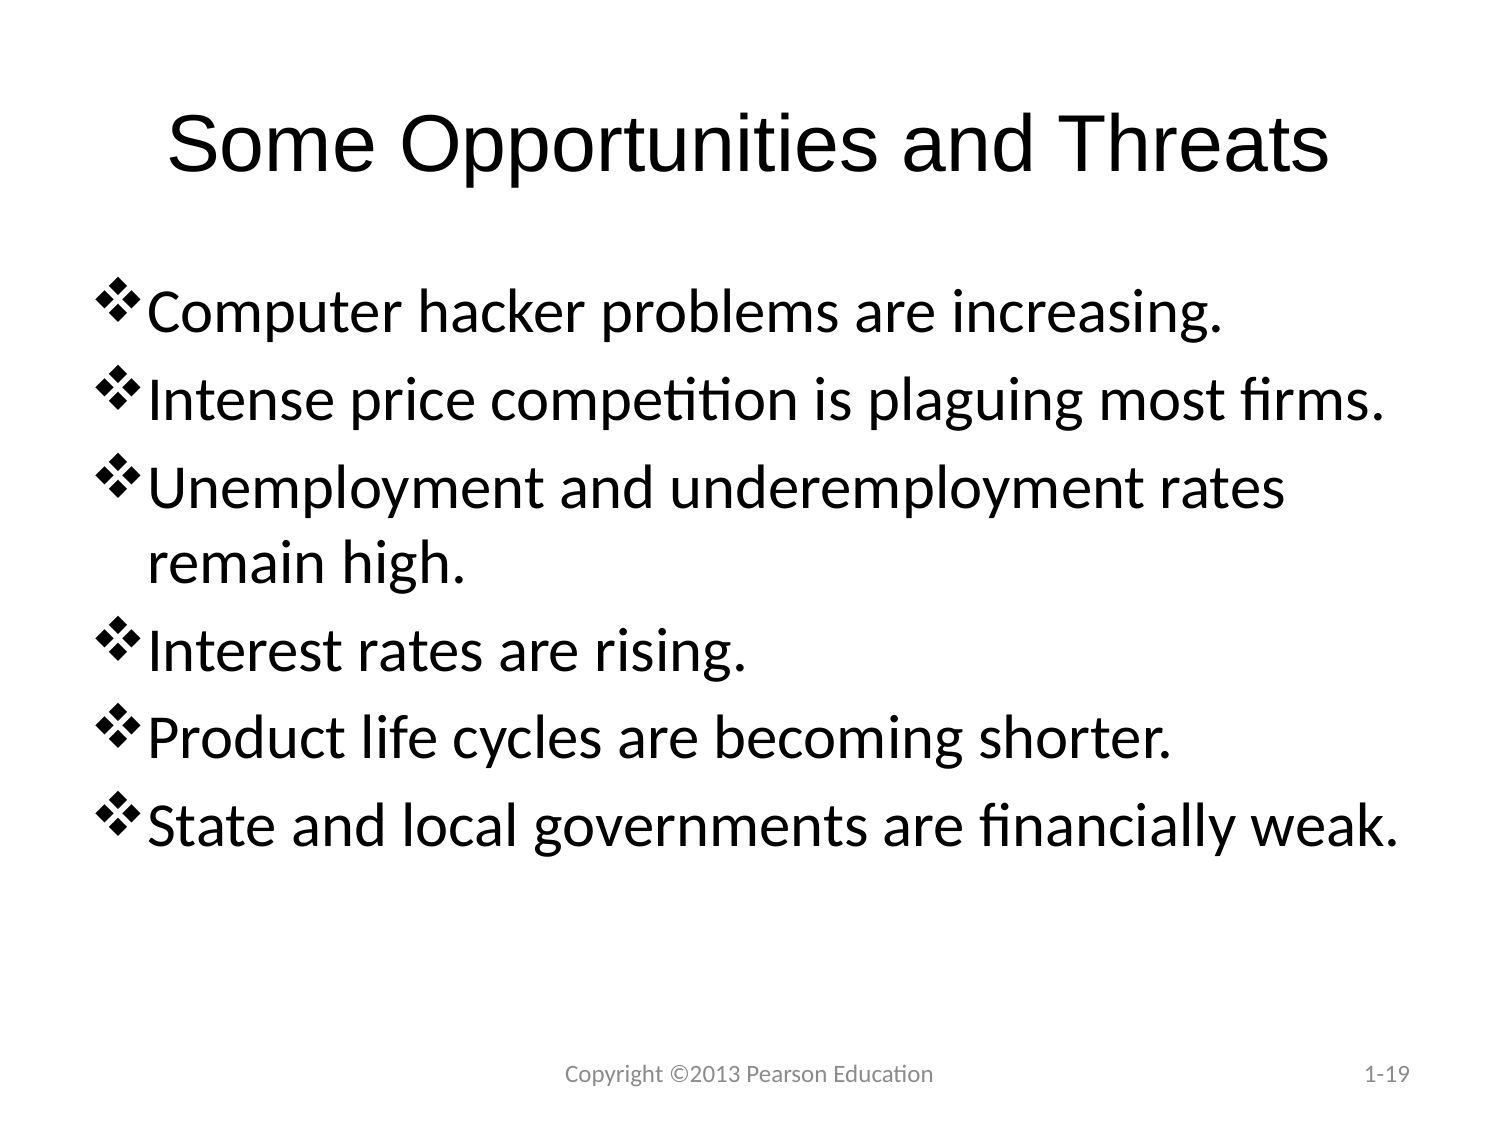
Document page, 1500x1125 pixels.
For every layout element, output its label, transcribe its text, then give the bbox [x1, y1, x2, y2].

slide_number 1-19 [1074, 1042, 1425, 1103]
footer Copyright ©2013 Pearson Education [512, 1042, 988, 1103]
title Some Opportunities and Threats [75, 45, 1425, 233]
list Computer hacker problems are increasing. Intense price competition is plaguing most firms. Unemployment and underemployment rates remain high. Interest rates are rising. Product life cycles are becoming shorter. State and local governments are financially weak. [75, 262, 1425, 1005]
